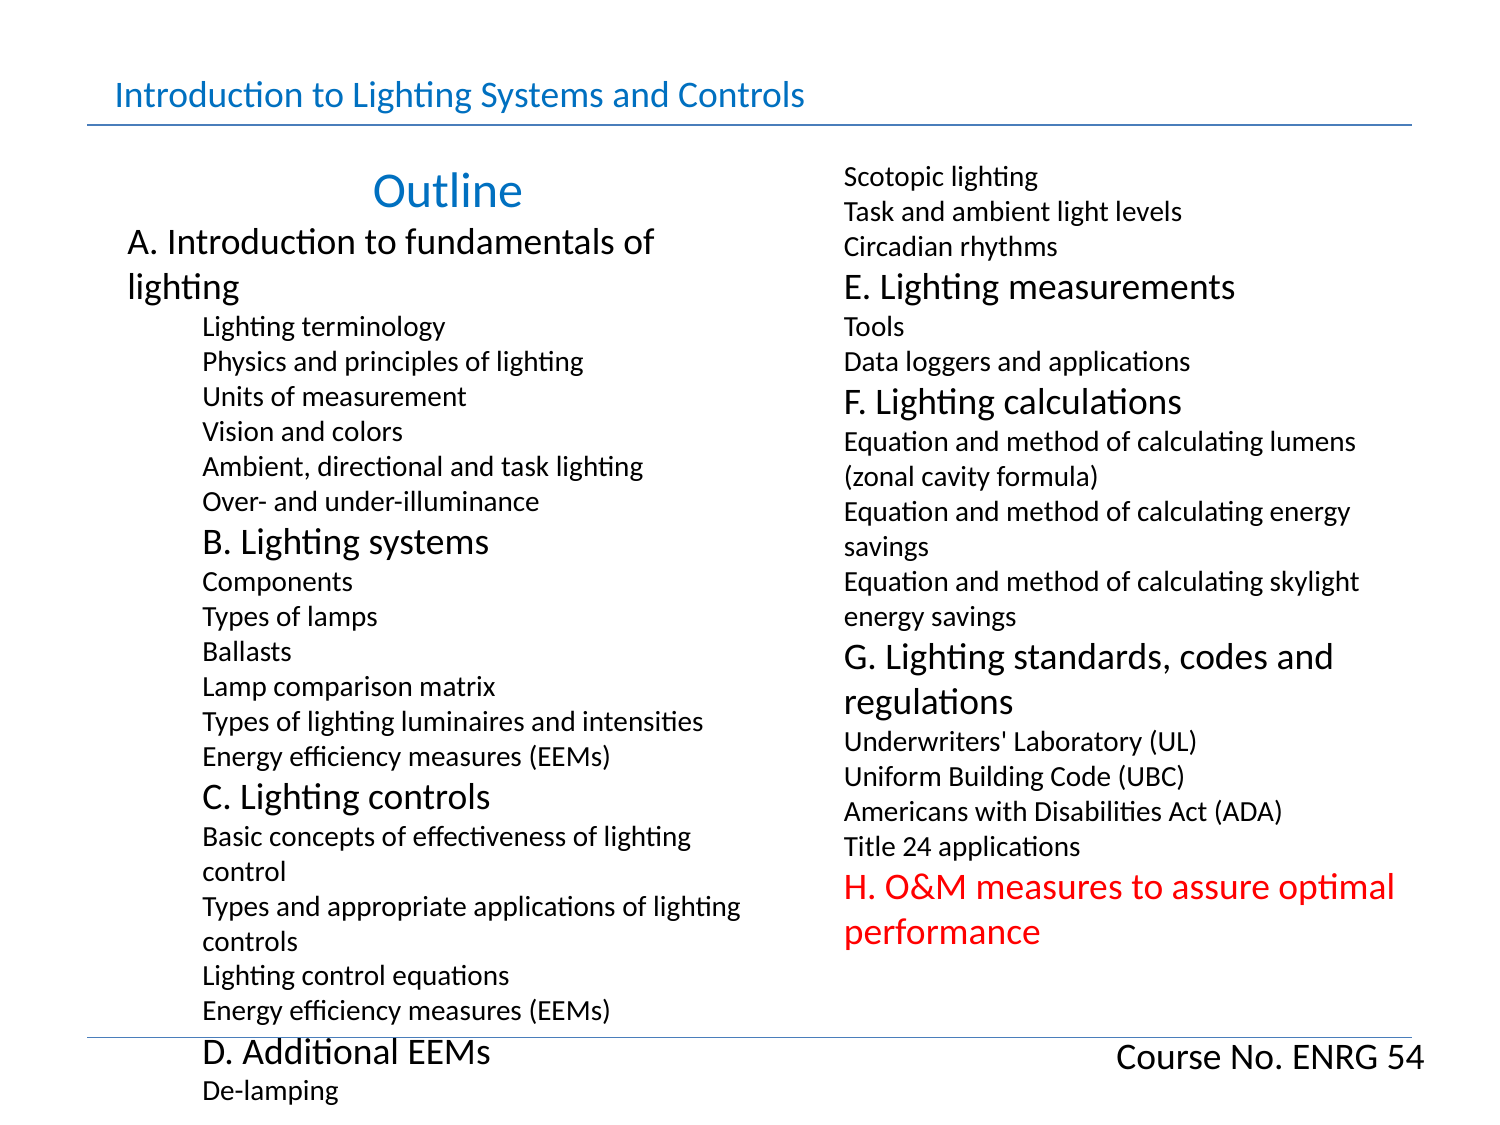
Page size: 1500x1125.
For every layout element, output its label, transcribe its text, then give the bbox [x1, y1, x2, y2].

text_box Course No. ENRG 54 [1101, 1024, 1441, 1085]
text_box Outline A. Introduction to fundamentals of lighting Lighting terminology Physics and principles of lighting Units of measurement Vision and colors Ambient, directional and task lighting Over- and under-illuminance B. Lighting systems Components Types of lamps Ballasts Lamp comparison matrix Types of lighting luminaires and intensities Energy efficiency measures (EEMs) C. Lighting controls Basic concepts of effectiveness of lighting control Types and appropriate applications of lighting controls Lighting control equations Energy efficiency measures (EEMs) D. Additional EEMs De-lamping Scotopic lighting Task and ambient light levels Circadian rhythms E. Lighting measurements Tools Data loggers and applications F. Lighting calculations Equation and method of calculating lumens (zonal cavity formula) Equation and method of calculating energy savings Equation and method of calculating skylight energy savings G. Lighting standards, codes and regulations Underwriters' Laboratory (UL) Uniform Building Code (UBC) Americans with Disabilities Act (ADA) Title 24 applications H. O&M measures to assure optimal performance [112, 1046, 1425, 1119]
text_box Introduction to Lighting Systems and Controls [99, 62, 838, 123]
text_box Outline A. Introduction to fundamentals of lighting Lighting terminology Physics and principles of lighting Units of measurement Vision and colors Ambient, directional and task lighting Over- and under-illuminance B. Lighting systems Components Types of lamps Ballasts Lamp comparison matrix Types of lighting luminaires and intensities Energy efficiency measures (EEMs) C. Lighting controls Basic concepts of effectiveness of lighting control Types and appropriate applications of lighting controls Lighting control equations Energy efficiency measures (EEMs) D. Additional EEMs De-lamping Scotopic lighting Task and ambient light levels Circadian rhythms E. Lighting measurements Tools Data loggers and applications F. Lighting calculations Equation and method of calculating lumens (zonal cavity formula) Equation and method of calculating energy savings Equation and method of calculating skylight energy savings G. Lighting standards, codes and regulations Underwriters' Laboratory (UL) Uniform Building Code (UBC) Americans with Disabilities Act (ADA) Title 24 applications H. O&M measures to assure optimal performance [112, 149, 1425, 1036]
